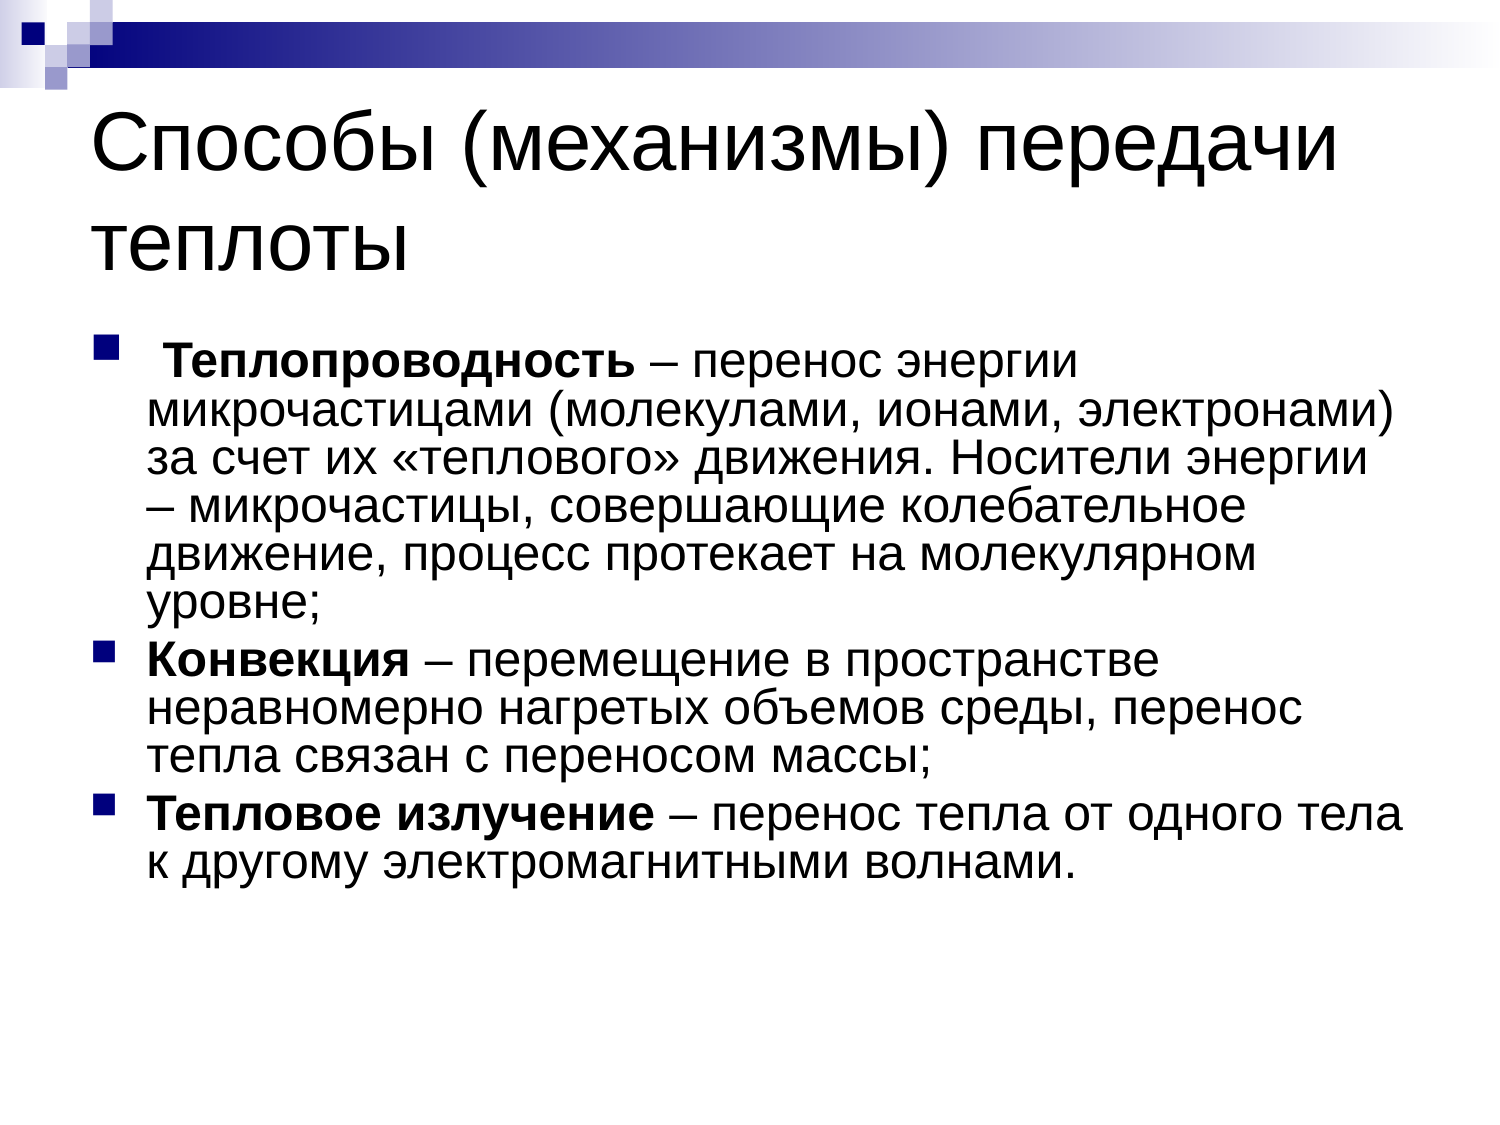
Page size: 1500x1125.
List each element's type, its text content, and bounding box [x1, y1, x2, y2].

list Теплопроводность – перенос энергии микрочастицами (молекулами, ионами, электронами) за счет их «теплового» движения. Носители энергии – микрочастицы, совершающие колебательное движение, процесс протекает на молекулярном уровне; Конвекция – перемещение в пространстве неравномерно нагретых объемов среды, перенос тепла связан с переносом массы; Тепловое излучение – перенос тепла от одного тела к другому электромагнитными волнами. [75, 324, 1425, 963]
title Способы (механизмы) передачи теплоты [75, 75, 1425, 300]
